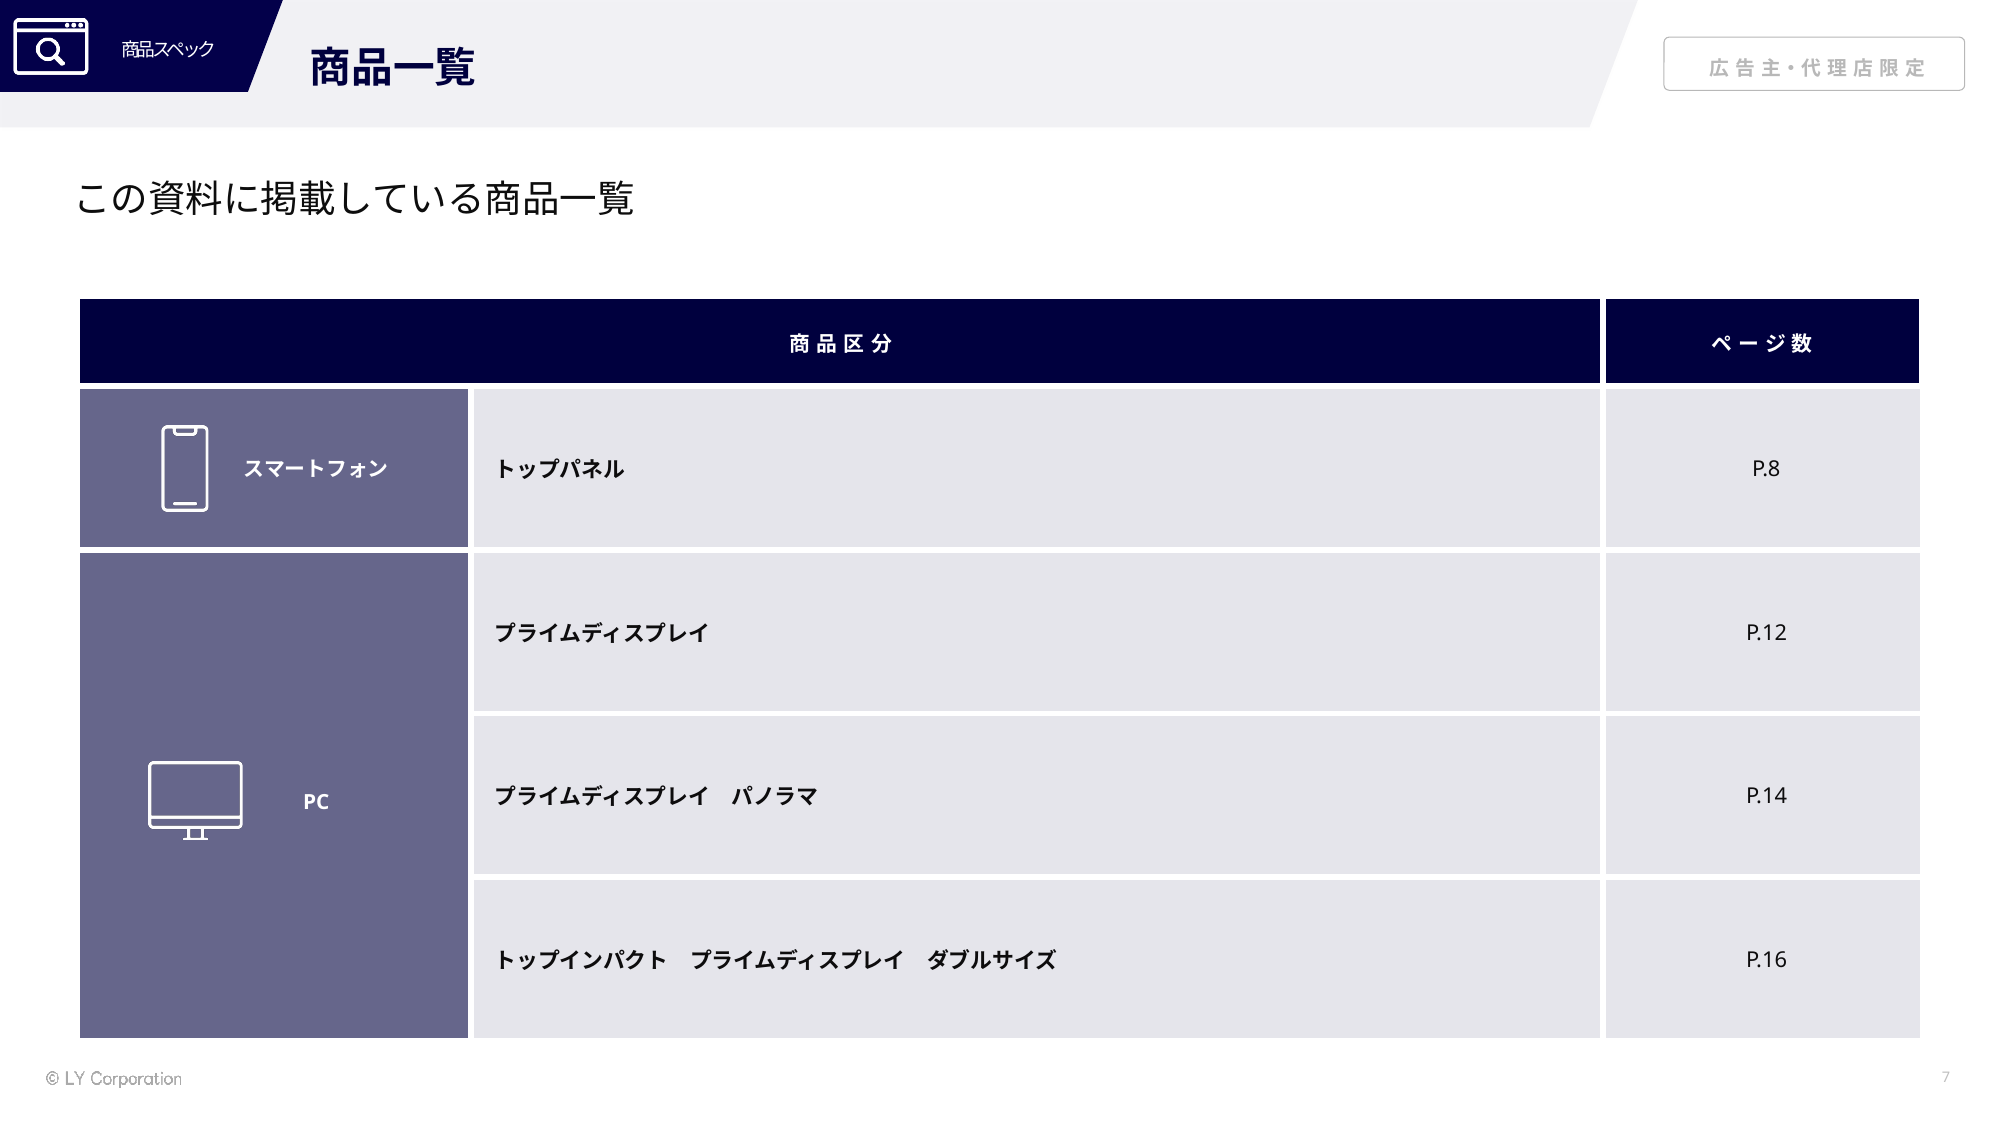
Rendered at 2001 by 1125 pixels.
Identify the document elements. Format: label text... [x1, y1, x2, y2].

table_cell トップパネル [474, 389, 1600, 547]
table_cell P.8 [1606, 389, 1920, 547]
table_cell プライムディスプレイ パノラマ [474, 716, 1600, 874]
picture [148, 761, 243, 840]
list 商品一覧 [309, 41, 1645, 97]
picture [161, 425, 209, 512]
table_header 商品区分 [80, 299, 1600, 383]
list 商品スペック [97, 13, 240, 81]
table_cell P.12 [1606, 553, 1920, 711]
table_cell トップインパクト プライムディスプレイ ダブルサイズ [474, 880, 1600, 1038]
picture [46, 1071, 181, 1088]
table_cell P.14 [1606, 716, 1920, 874]
table_header ページ数 [1606, 299, 1919, 383]
table_cell P.16 [1606, 880, 1920, 1038]
text_box この資料に掲載している商品一覧 [73, 175, 1645, 221]
table_cell PC [80, 553, 468, 1038]
picture [9, 5, 92, 87]
table_cell スマートフォン [80, 389, 468, 547]
table_cell プライムディスプレイ [474, 553, 1600, 711]
